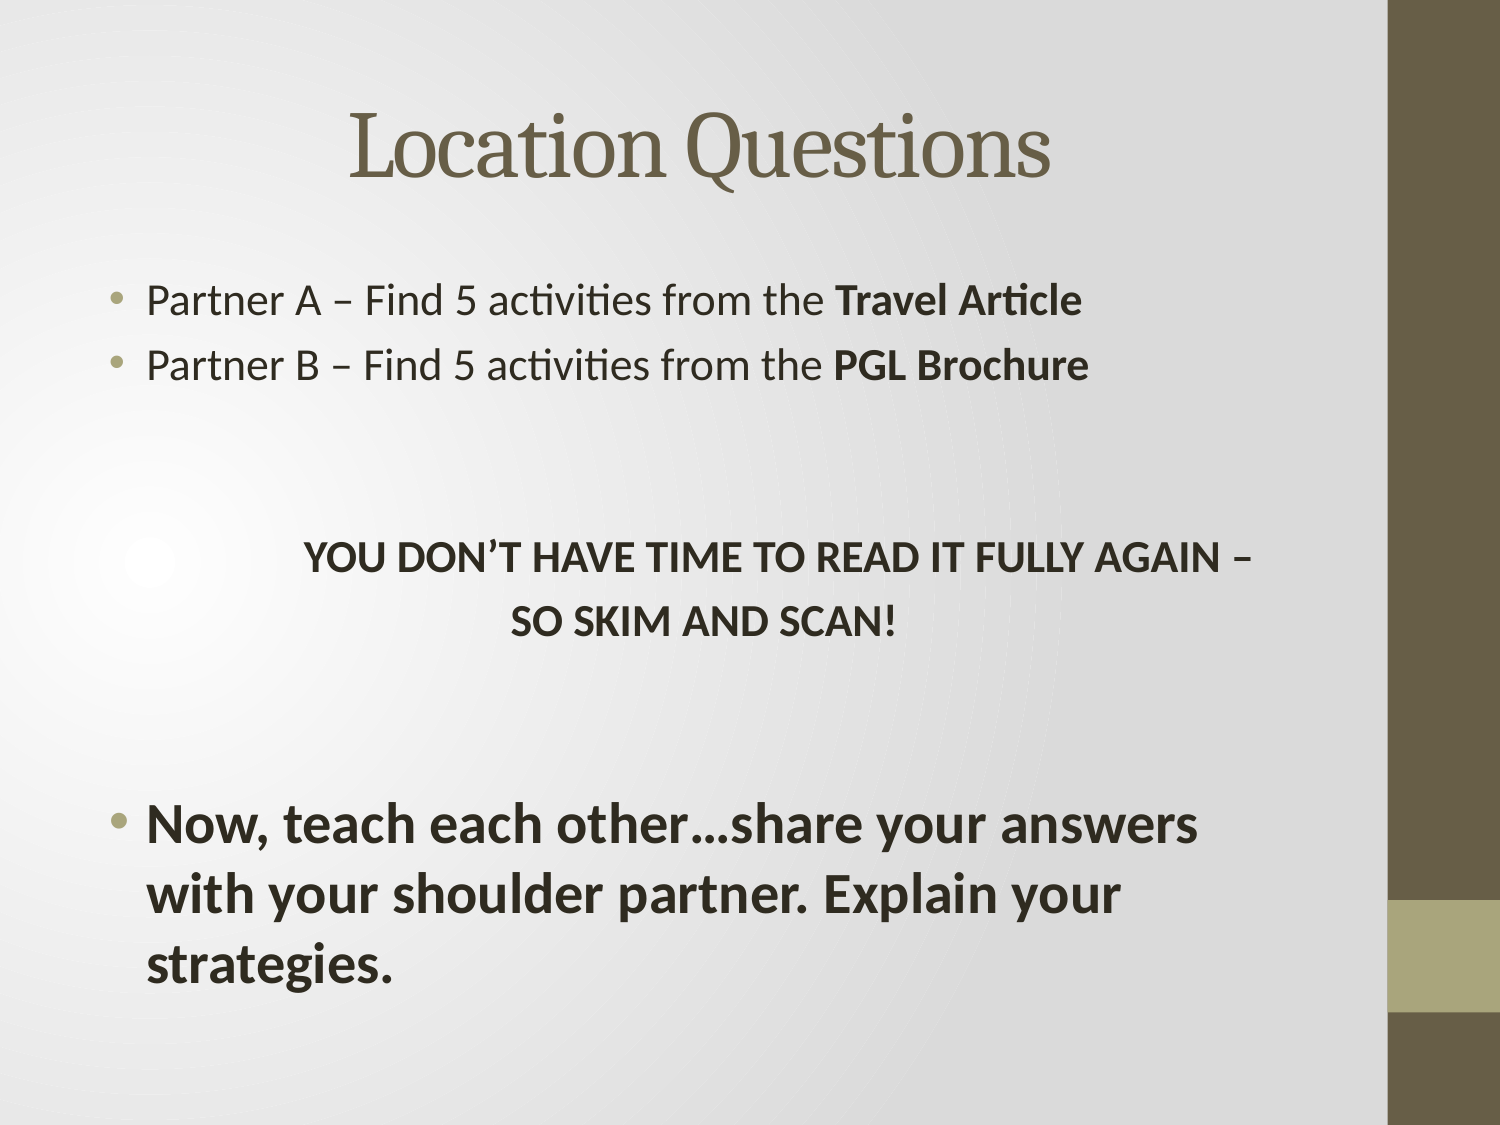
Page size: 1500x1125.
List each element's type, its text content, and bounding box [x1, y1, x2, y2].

list Partner A – Find 5 activities from the Travel Article Partner B – Find 5 activities from the PGL Brochure YOU DON’T HAVE TIME TO READ IT FULLY AGAIN – SO SKIM AND SCAN! Now, teach each other…share your answers with your shoulder partner. Explain your strategies. [75, 262, 1325, 1050]
title Location Questions [75, 45, 1325, 233]
